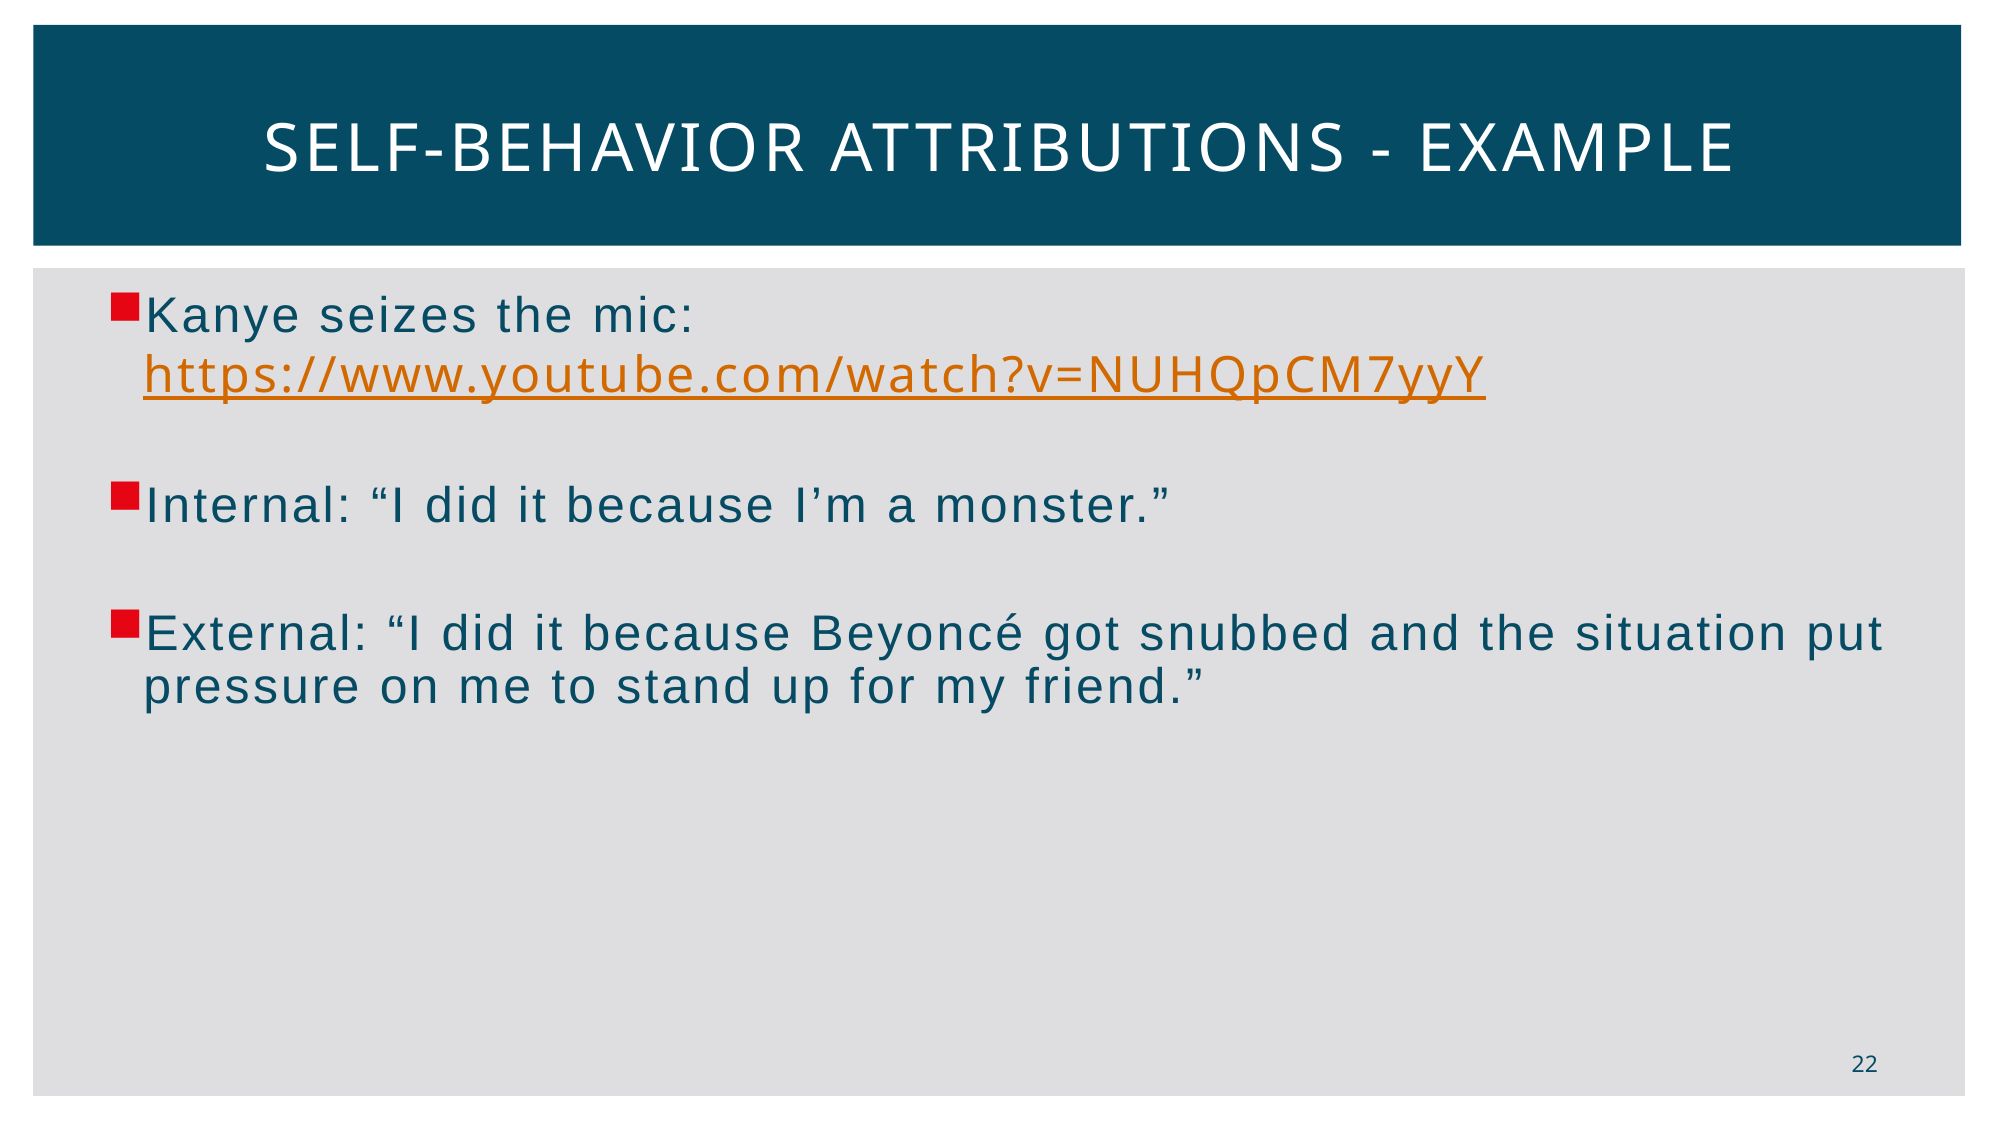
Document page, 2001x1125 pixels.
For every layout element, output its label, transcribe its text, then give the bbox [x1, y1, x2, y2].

slide_number 22 [1800, 1041, 1930, 1089]
title Self-behavior Attributions - Example [83, 58, 1917, 232]
list Kanye seizes the mic: https://www.youtube.com/watch?v=NUHQpCM7yyY Internal: “I did it because I’m a monster.” External: “I did it because Beyoncé got snubbed and the situation put pressure on me to stand up for my friend.” [83, 281, 1923, 1005]
